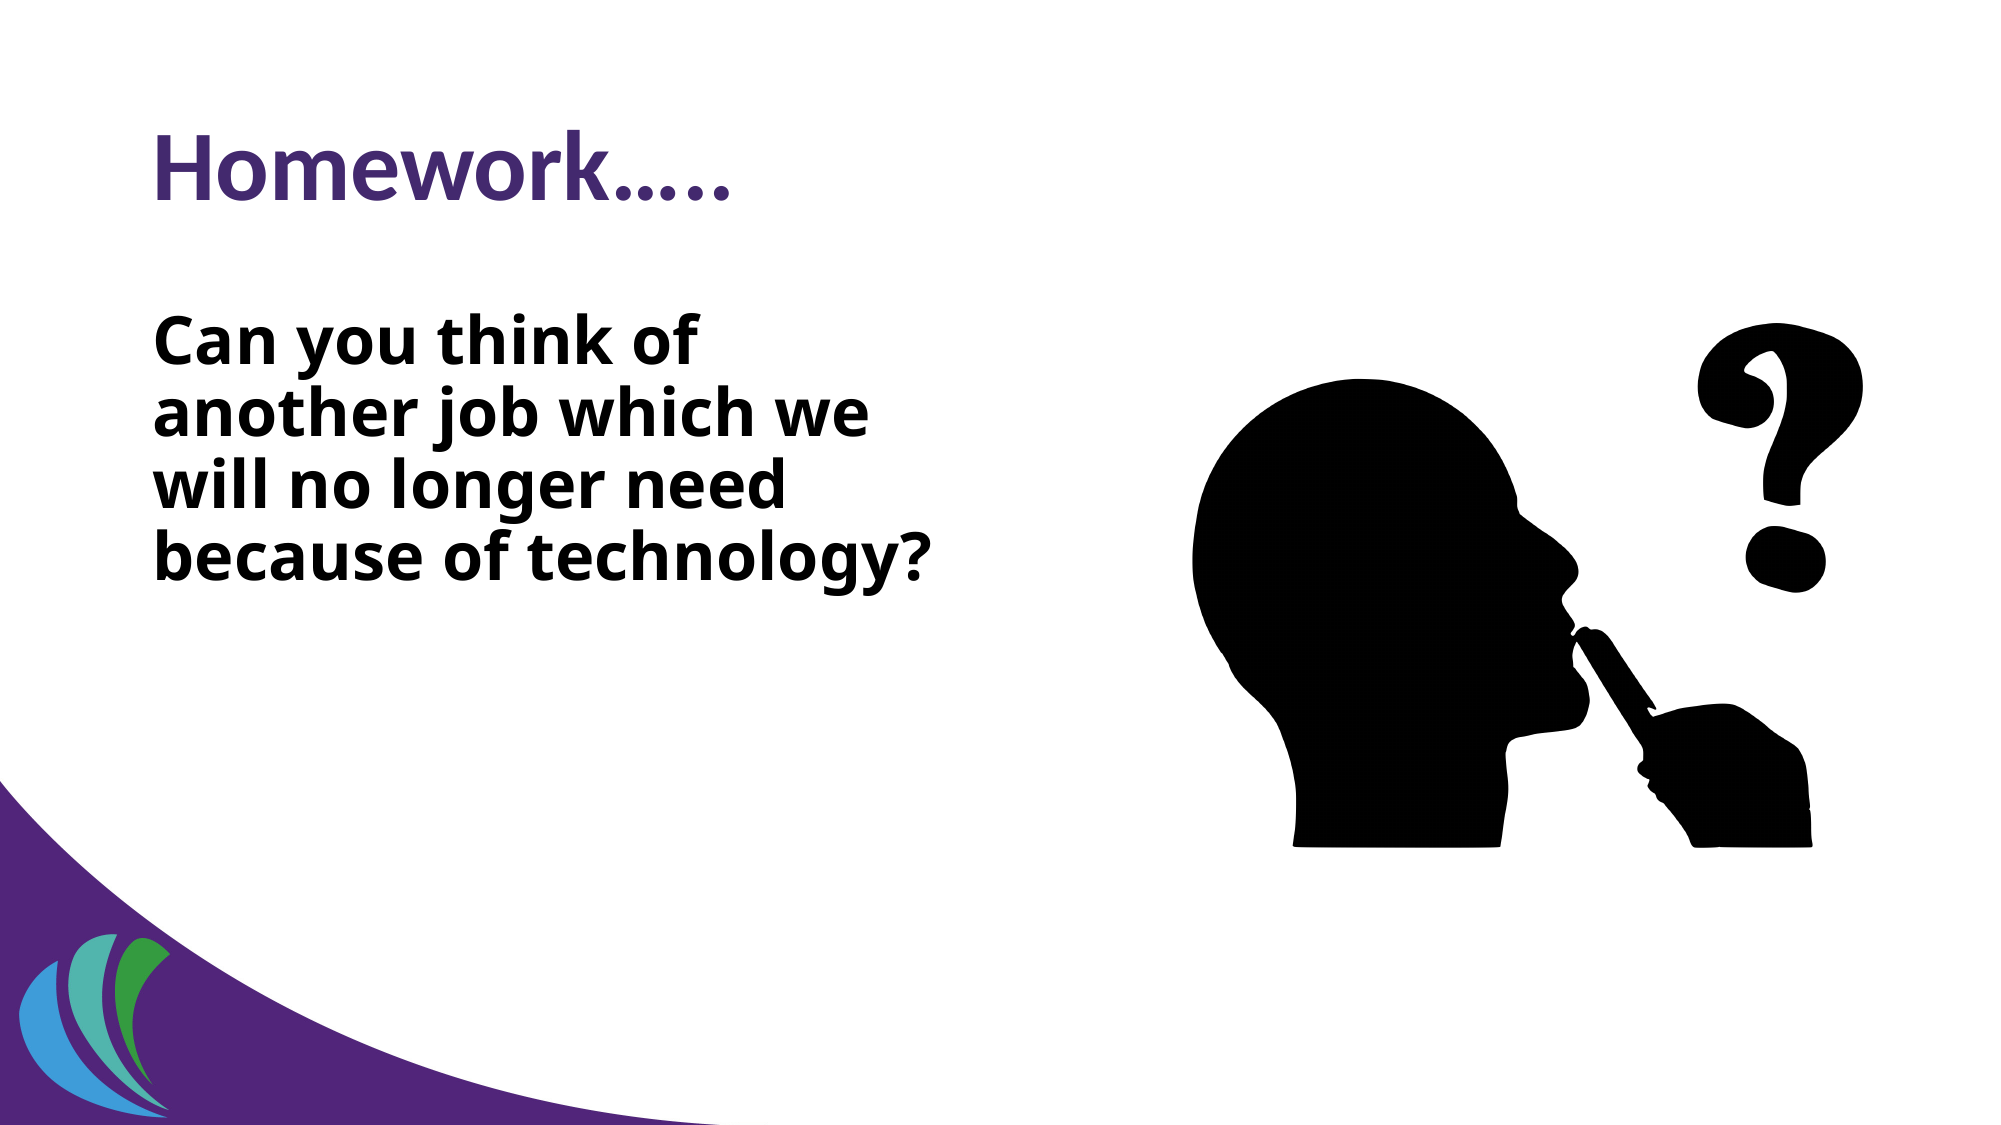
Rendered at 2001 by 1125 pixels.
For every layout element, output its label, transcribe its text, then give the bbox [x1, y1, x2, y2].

picture [0, 1, 2000, 1125]
list Can you think of another job which we will no longer need because of technology? [137, 299, 988, 1014]
title Homework….. [137, 59, 1863, 278]
